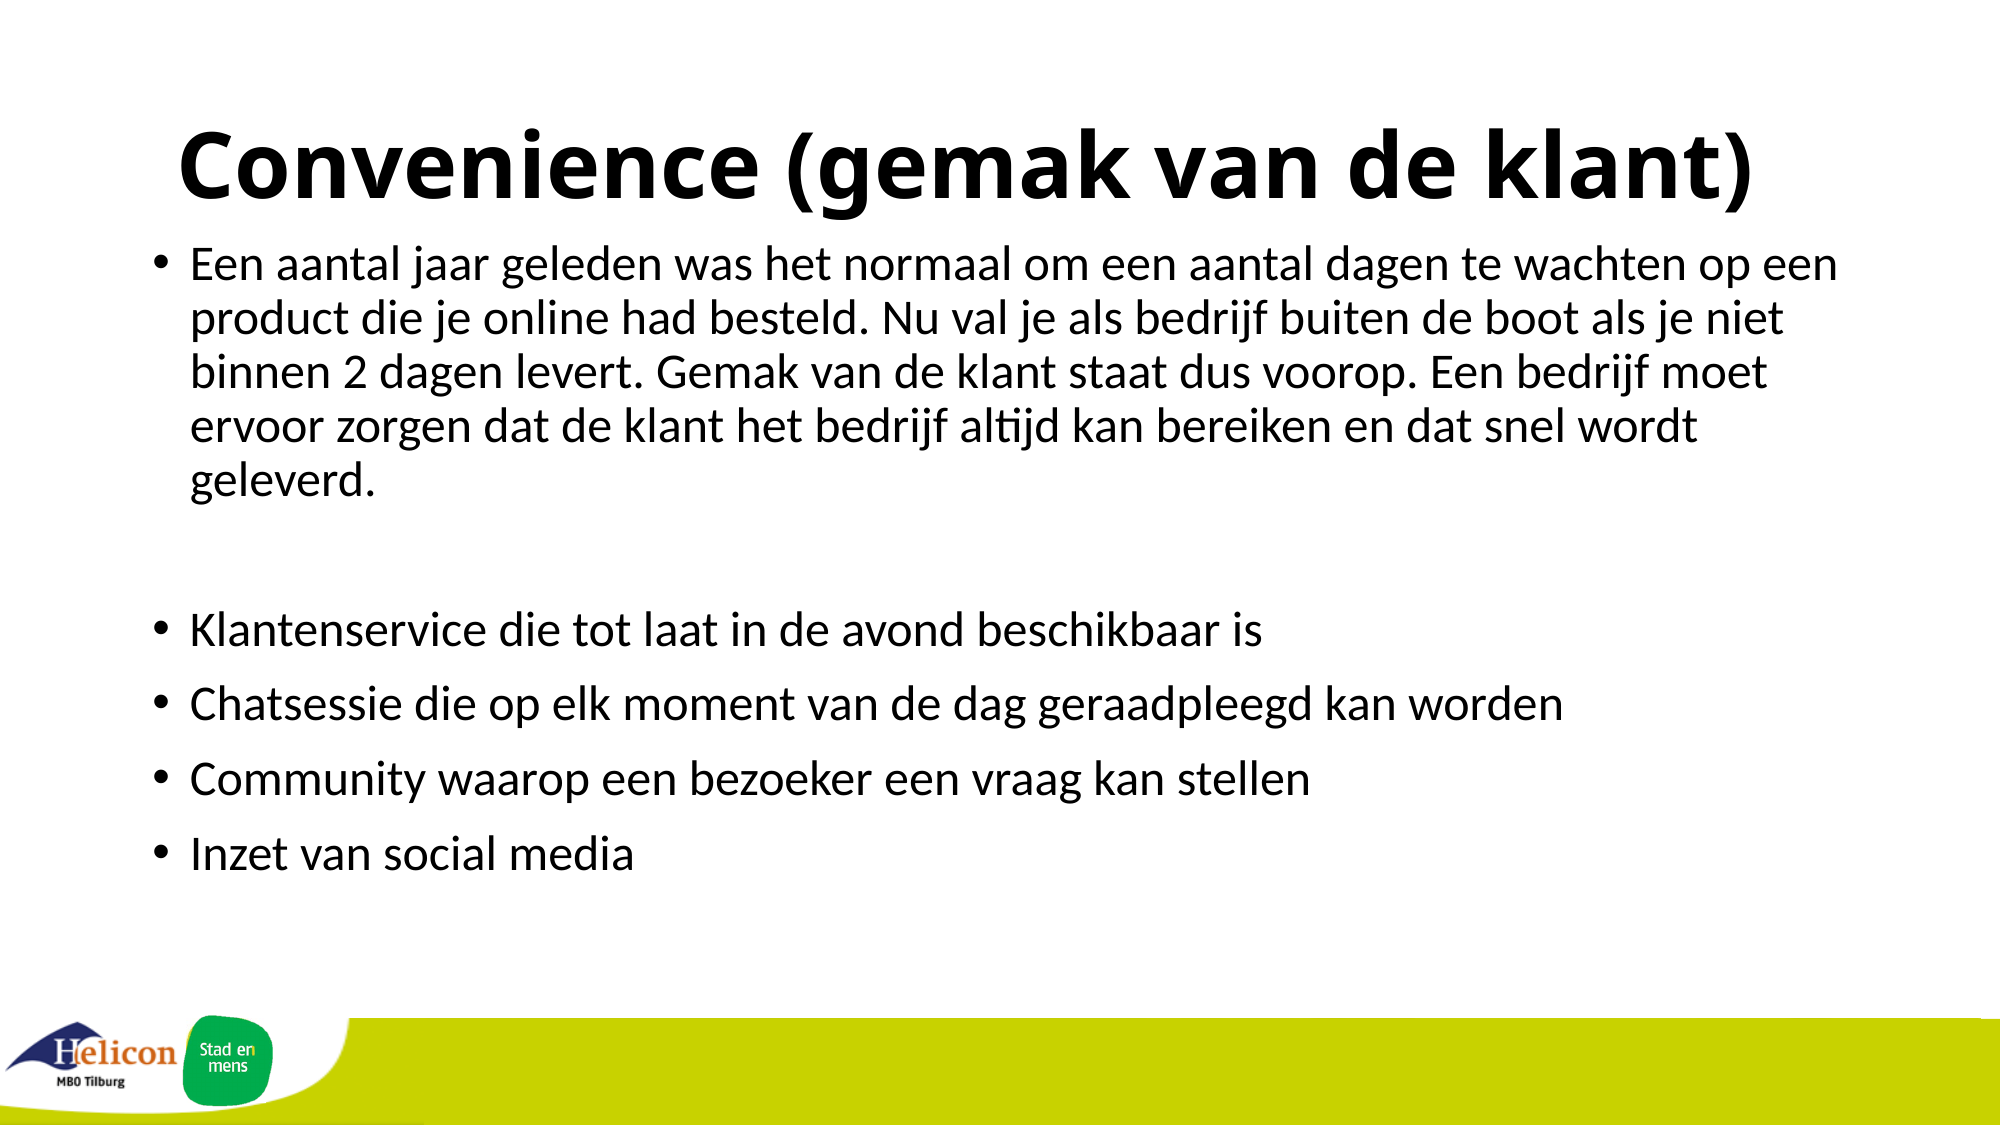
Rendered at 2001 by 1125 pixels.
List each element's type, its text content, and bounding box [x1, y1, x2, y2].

title Convenience (gemak van de klant) [137, 59, 1863, 229]
list Een aantal jaar geleden was het normaal om een aantal dagen te wachten op een product die je online had besteld. Nu val je als bedrijf buiten de boot als je niet binnen 2 dagen levert. Gemak van de klant staat dus voorop. Een bedrijf moet ervoor zorgen dat de klant het bedrijf altijd kan bereiken en dat snel wordt geleverd. Klantenservice die tot laat in de avond beschikbaar is Chatsessie die op elk moment van de dag geraadpleegd kan worden Community waarop een bezoeker een vraag kan stellen Inzet van social media [137, 229, 1863, 944]
picture [0, 1013, 424, 1125]
